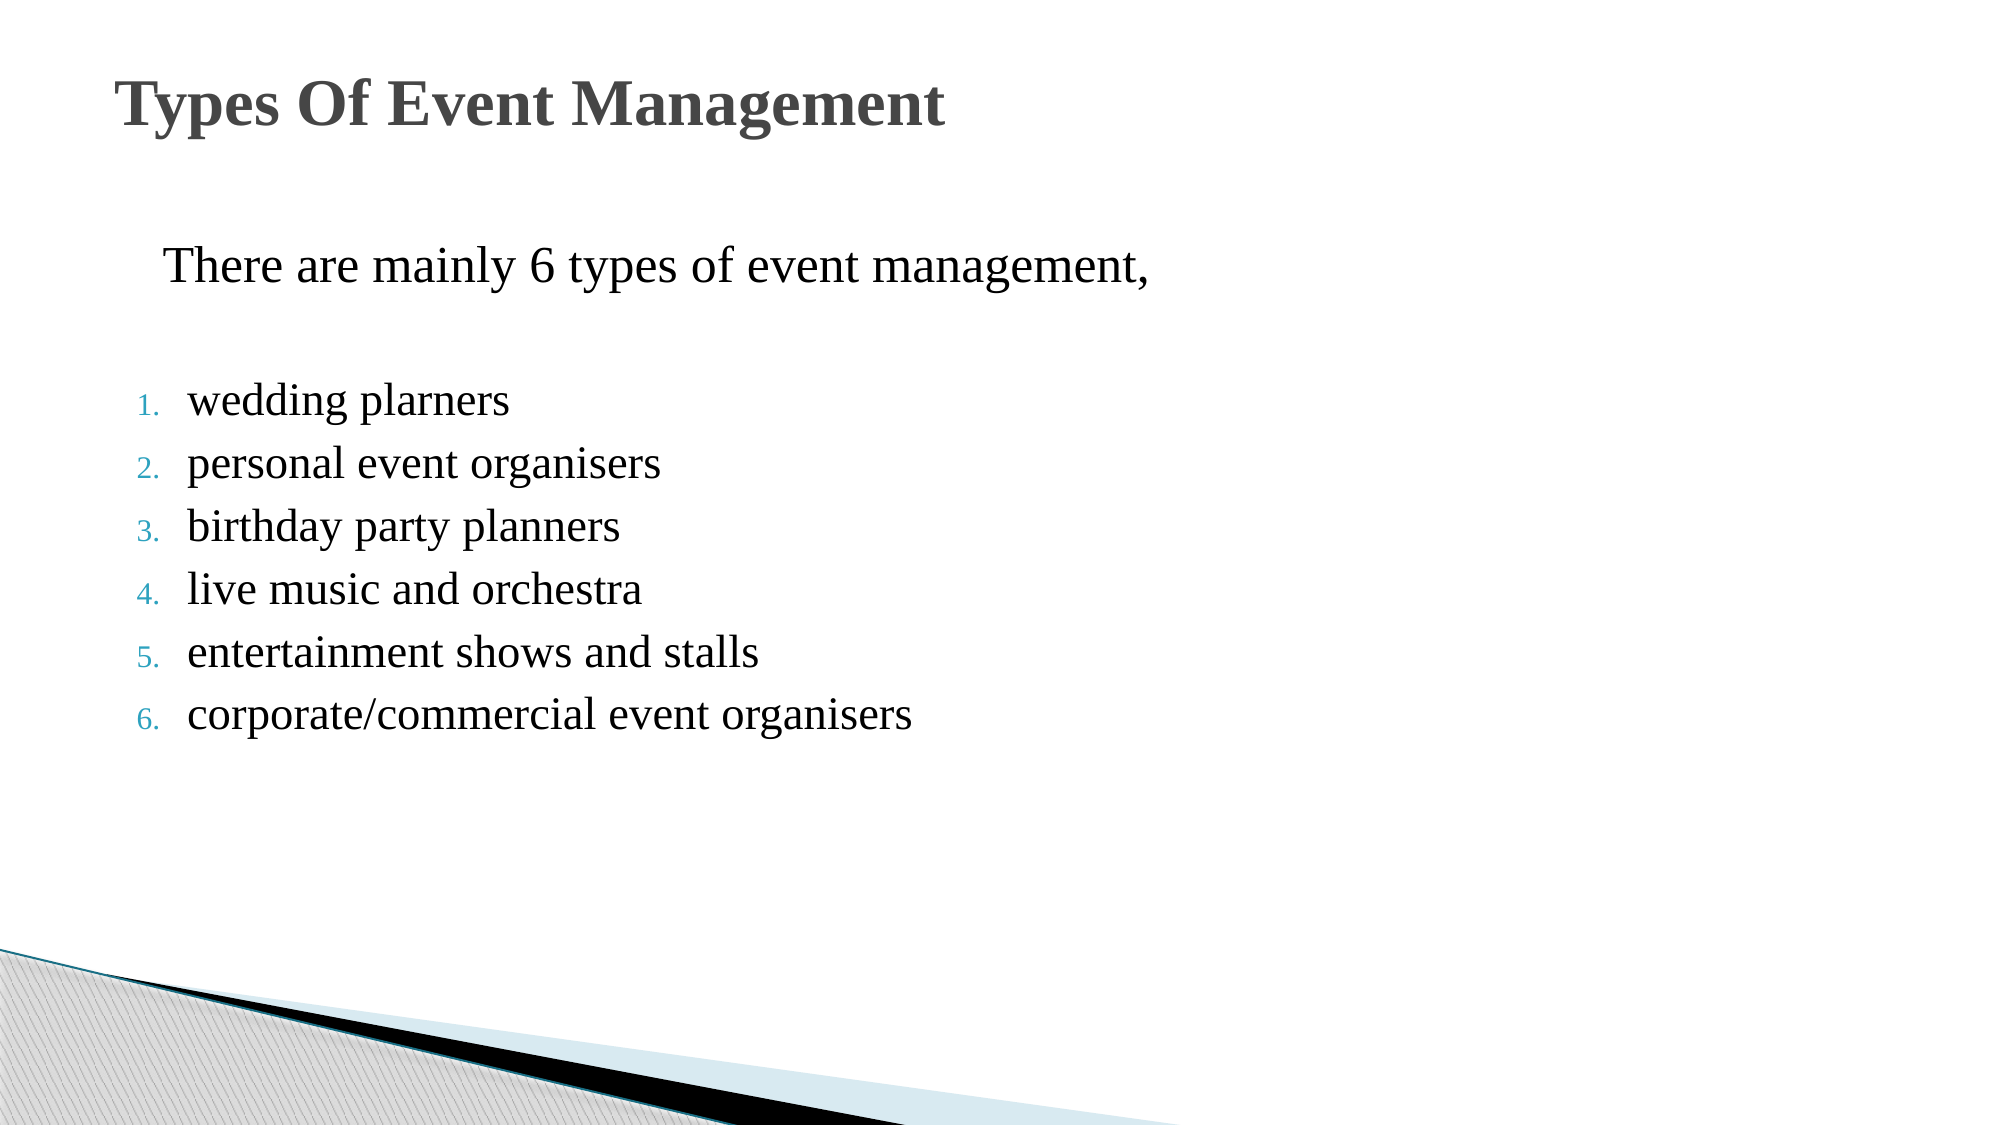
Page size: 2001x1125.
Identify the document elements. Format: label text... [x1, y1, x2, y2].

title Types Of Event Management [99, 45, 1900, 233]
list There are mainly 6 types of event management, wedding plarners personal event organisers birthday party planners live music and orchestra entertainment shows and stalls corporate/commercial event organisers [121, 233, 1847, 938]
